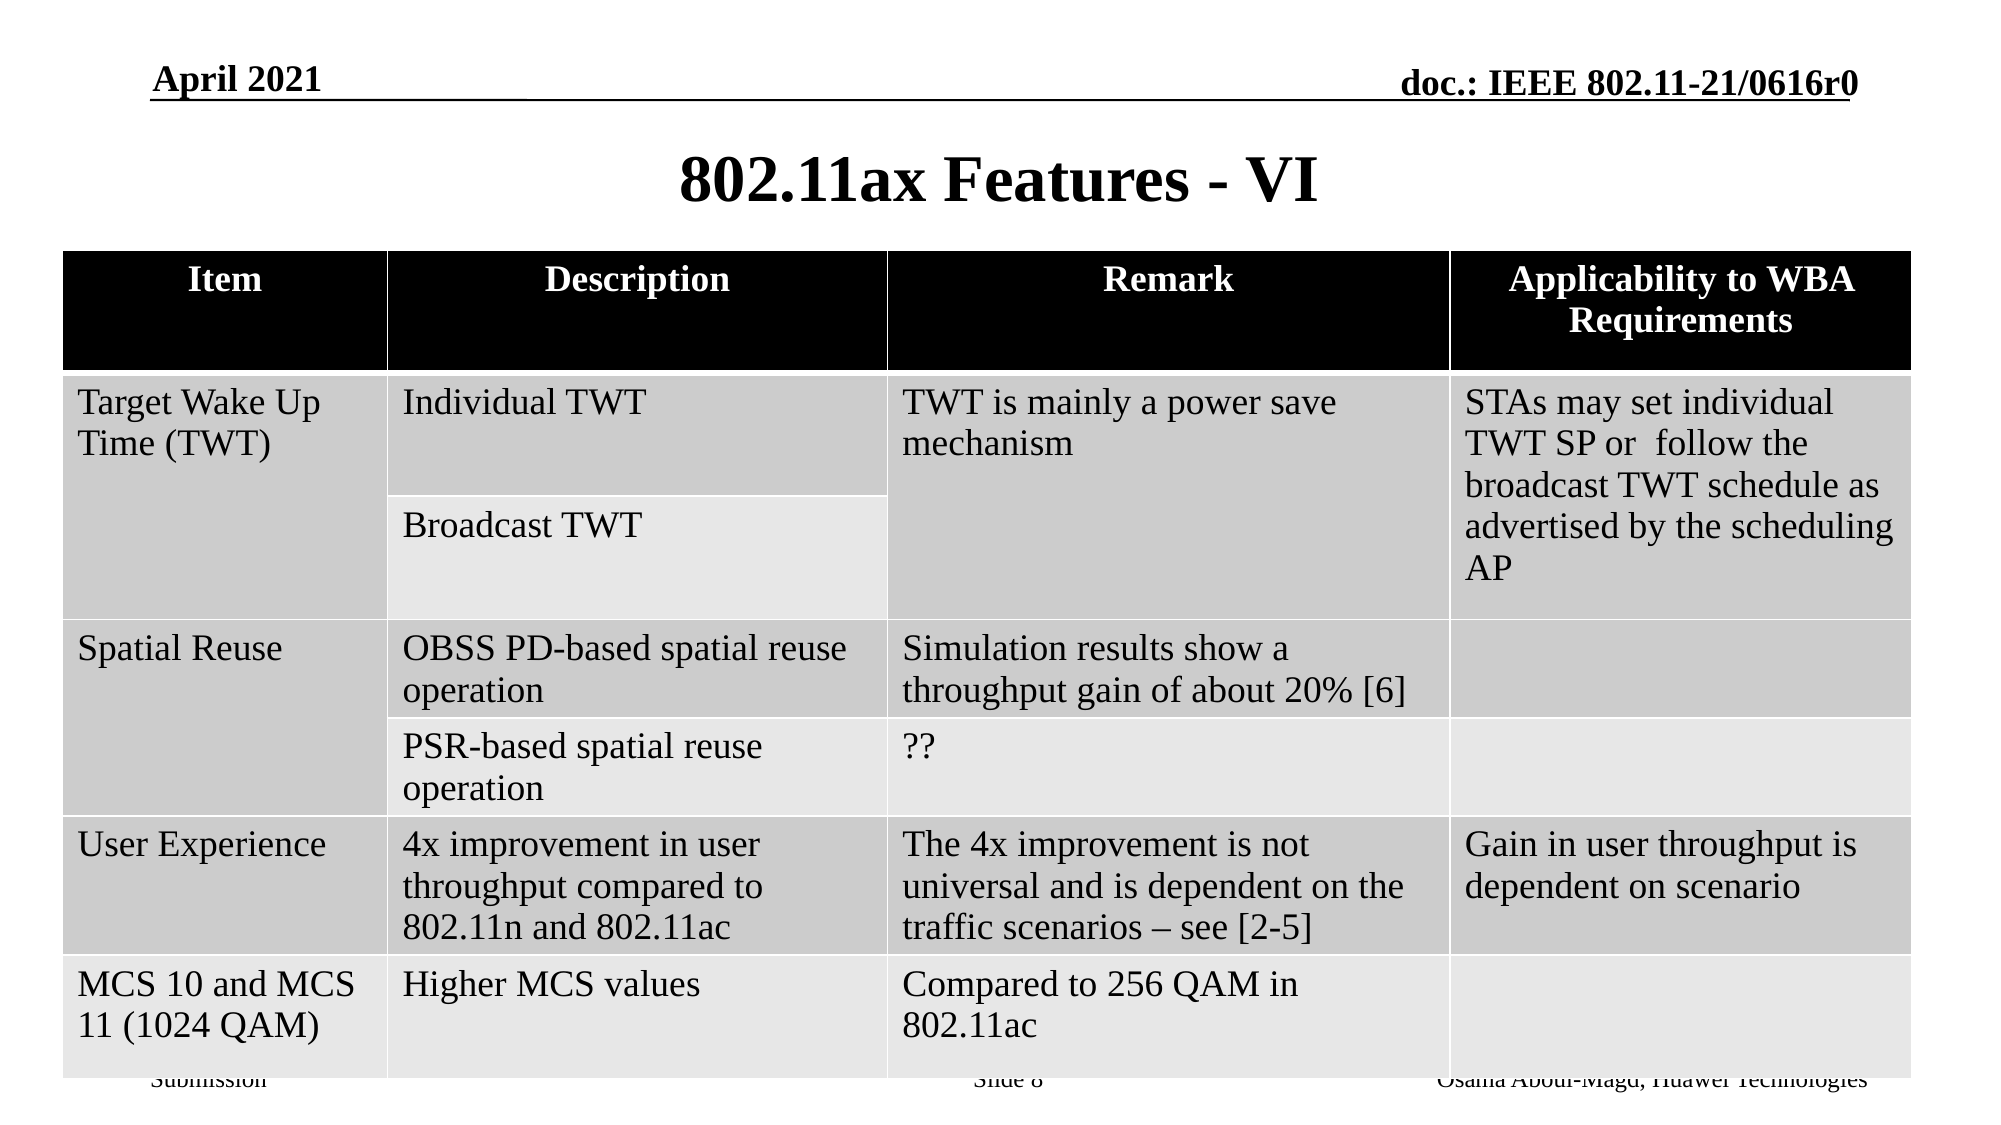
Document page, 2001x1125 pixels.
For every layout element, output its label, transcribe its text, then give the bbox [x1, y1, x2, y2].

table_cell MCS 10 and MCS 11 (1024 QAM) [63, 956, 387, 1078]
table_header Applicability to WBA Requirements [1451, 251, 1911, 370]
table_cell [1451, 620, 1911, 717]
table_cell Compared to 256 QAM in 802.11ac [888, 956, 1449, 1078]
table_cell Individual TWT [388, 376, 887, 495]
title 802.11ax Features - VI [149, 87, 1850, 249]
table_cell 4x improvement in user throughput compared to 802.11n and 802.11ac [388, 817, 887, 954]
table_header Remark [888, 251, 1449, 370]
table_cell Higher MCS values [388, 956, 887, 1078]
table_cell Gain in user throughput is dependent on scenario [1451, 817, 1911, 954]
table_cell The 4x improvement is not universal and is dependent on the traffic scenarios – see [2-5] [888, 817, 1449, 954]
table_cell Broadcast TWT [388, 497, 887, 619]
footer Osama Aboul-Magd, Huawei Technologies [1171, 1079, 1869, 1093]
table_cell OBSS PD-based spatial reuse operation [388, 620, 887, 717]
table_cell PSR-based spatial reuse operation [388, 719, 887, 815]
table_cell ?? [888, 719, 1449, 815]
table_cell TWT is mainly a power save mechanism [888, 376, 1449, 619]
table_cell User Experience [63, 817, 387, 954]
slide_number Slide 8 [950, 1079, 1067, 1123]
table_cell Spatial Reuse [63, 620, 387, 815]
table_cell Simulation results show a throughput gain of about 20% [6] [888, 620, 1449, 717]
table_cell STAs may set individual TWT SP or follow the broadcast TWT schedule as advertised by the scheduling AP [1451, 376, 1911, 619]
table_header Description [388, 251, 887, 370]
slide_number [152, 54, 563, 100]
table_cell [1451, 719, 1911, 815]
table_cell Target Wake Up Time (TWT) [63, 376, 387, 619]
table_cell [1451, 956, 1911, 1078]
table_header Item [63, 251, 387, 370]
